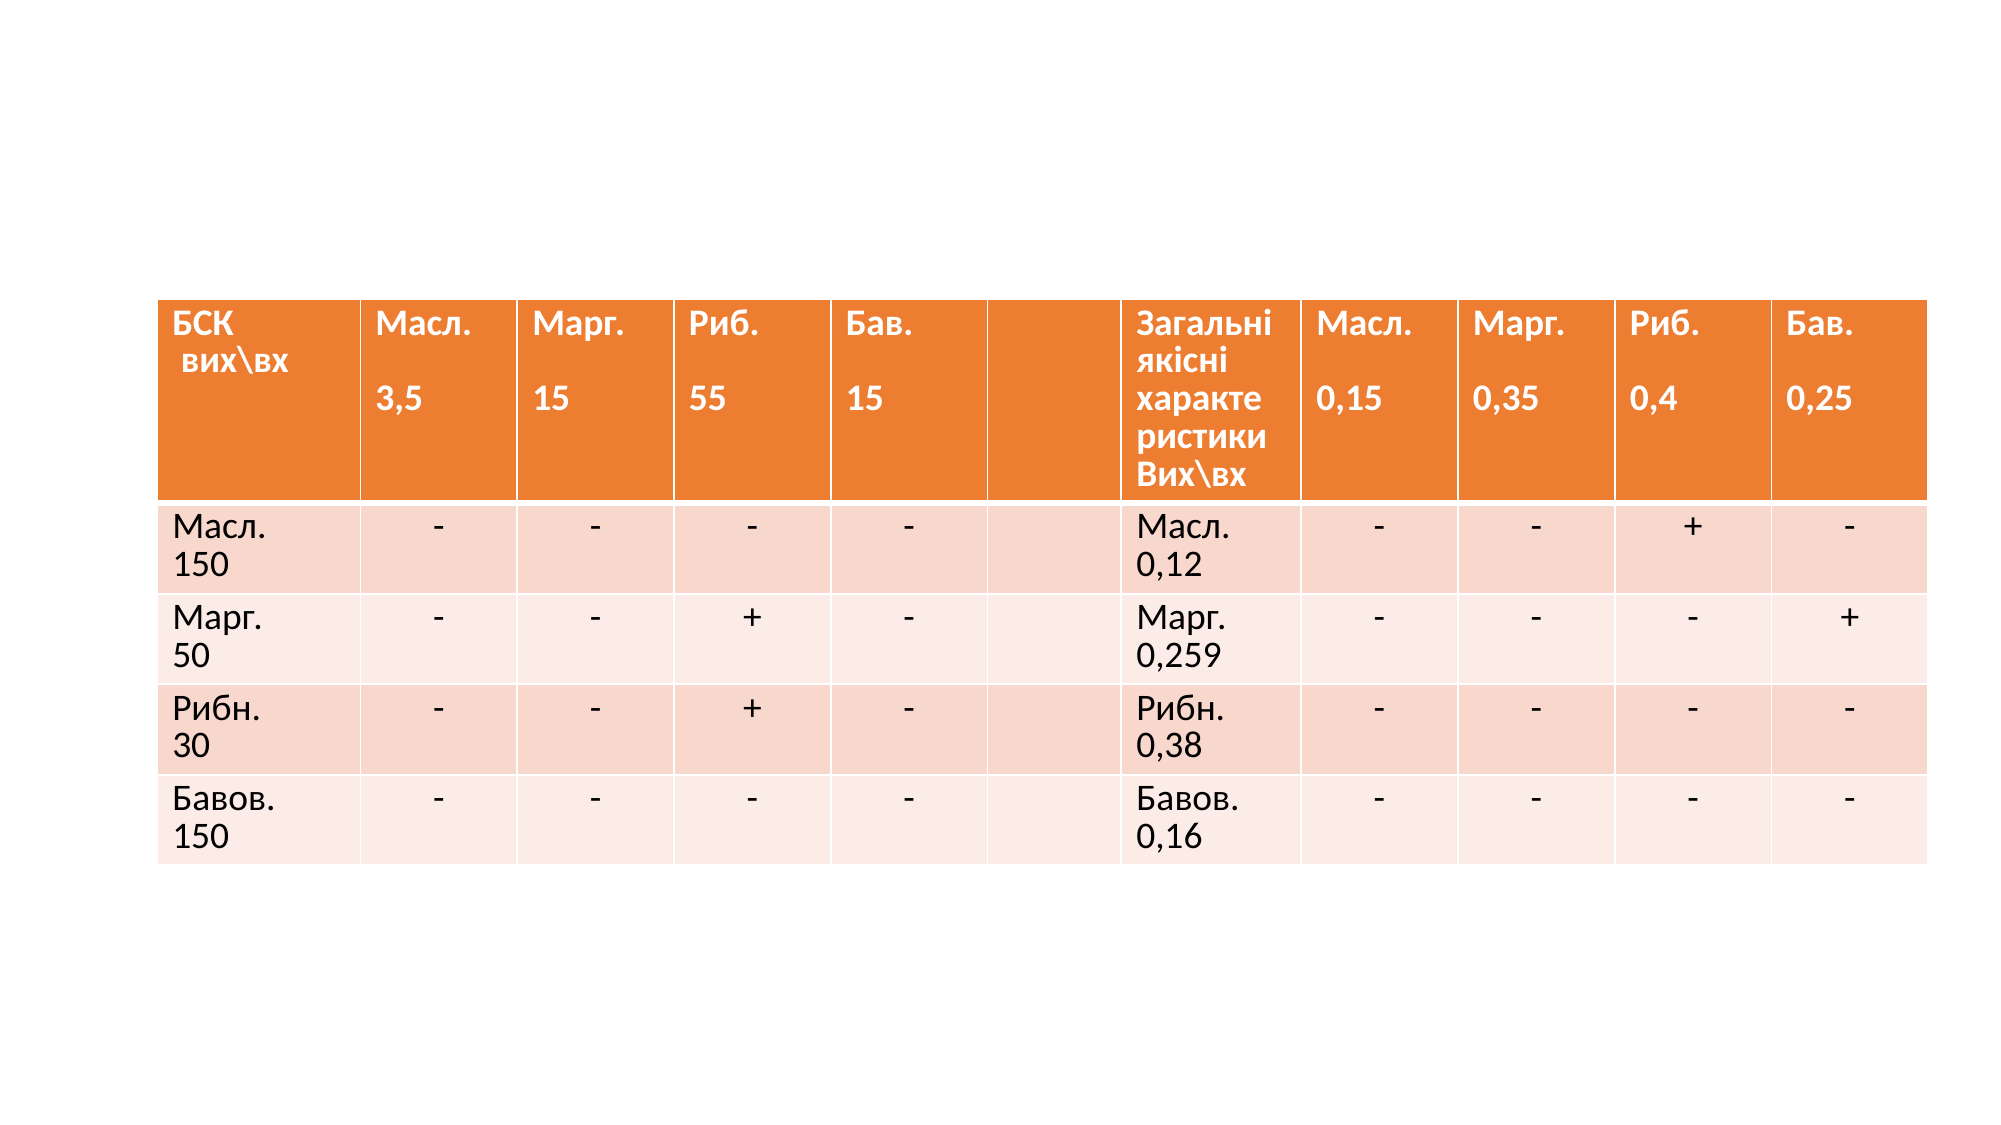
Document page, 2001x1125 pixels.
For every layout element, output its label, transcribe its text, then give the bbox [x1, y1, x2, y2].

table_header Марг. 0,35 [1459, 300, 1614, 500]
table_cell - [1772, 685, 1927, 774]
table_cell - [832, 595, 987, 683]
table_cell Бавов. 150 [158, 776, 360, 864]
table_cell - [1459, 776, 1614, 864]
table_cell [988, 595, 1120, 683]
table_cell - [832, 685, 987, 774]
table_cell - [361, 595, 516, 683]
table_cell - [1302, 506, 1457, 593]
table_cell [988, 776, 1120, 864]
table_cell Бавов. 0,16 [1122, 776, 1300, 864]
table_cell - [1302, 595, 1457, 683]
table_cell - [518, 776, 673, 864]
table_cell - [1616, 776, 1771, 864]
table_header Бав. 0,25 [1772, 300, 1927, 500]
table_cell + [1616, 506, 1771, 593]
table_cell - [361, 685, 516, 774]
table_header Масл. 0,15 [1302, 300, 1457, 500]
table_cell - [361, 506, 516, 593]
table_cell - [675, 776, 830, 864]
table_cell - [1459, 685, 1614, 774]
table_header Бав. 15 [832, 300, 987, 500]
table_cell [988, 506, 1120, 593]
table_cell - [1459, 595, 1614, 683]
table_header Марг. 15 [518, 300, 673, 500]
table_cell - [1616, 595, 1771, 683]
table_cell - [832, 776, 987, 864]
table_cell Марг. 0,259 [1122, 595, 1300, 683]
table_cell - [832, 506, 987, 593]
table_cell - [518, 685, 673, 774]
table_cell + [1772, 595, 1927, 683]
table_cell - [361, 776, 516, 864]
table_cell - [1772, 506, 1927, 593]
table_header Риб. 0,4 [1616, 300, 1771, 500]
table_cell - [518, 595, 673, 683]
table_header Загальні якісні характе ристики Вих\вх [1122, 300, 1300, 500]
table_cell Рибн. 30 [158, 685, 360, 774]
table_cell - [1772, 776, 1927, 864]
table_cell Марг. 50 [158, 595, 360, 683]
table_cell - [1302, 685, 1457, 774]
table_cell Масл. 0,12 [1122, 506, 1300, 593]
table_cell Рибн. 0,38 [1122, 685, 1300, 774]
table_cell - [1459, 506, 1614, 593]
table_header Риб. 55 [675, 300, 830, 500]
table_cell [988, 685, 1120, 774]
table_header [988, 300, 1120, 500]
table_cell - [518, 506, 673, 593]
table_cell - [675, 506, 830, 593]
table_cell Масл. 150 [158, 506, 360, 593]
table_header Масл. 3,5 [361, 300, 516, 500]
table_cell + [675, 595, 830, 683]
table_cell + [675, 685, 830, 774]
table_header БСК вих\вх [158, 300, 360, 500]
table_cell - [1616, 685, 1771, 774]
table_cell - [1302, 776, 1457, 864]
